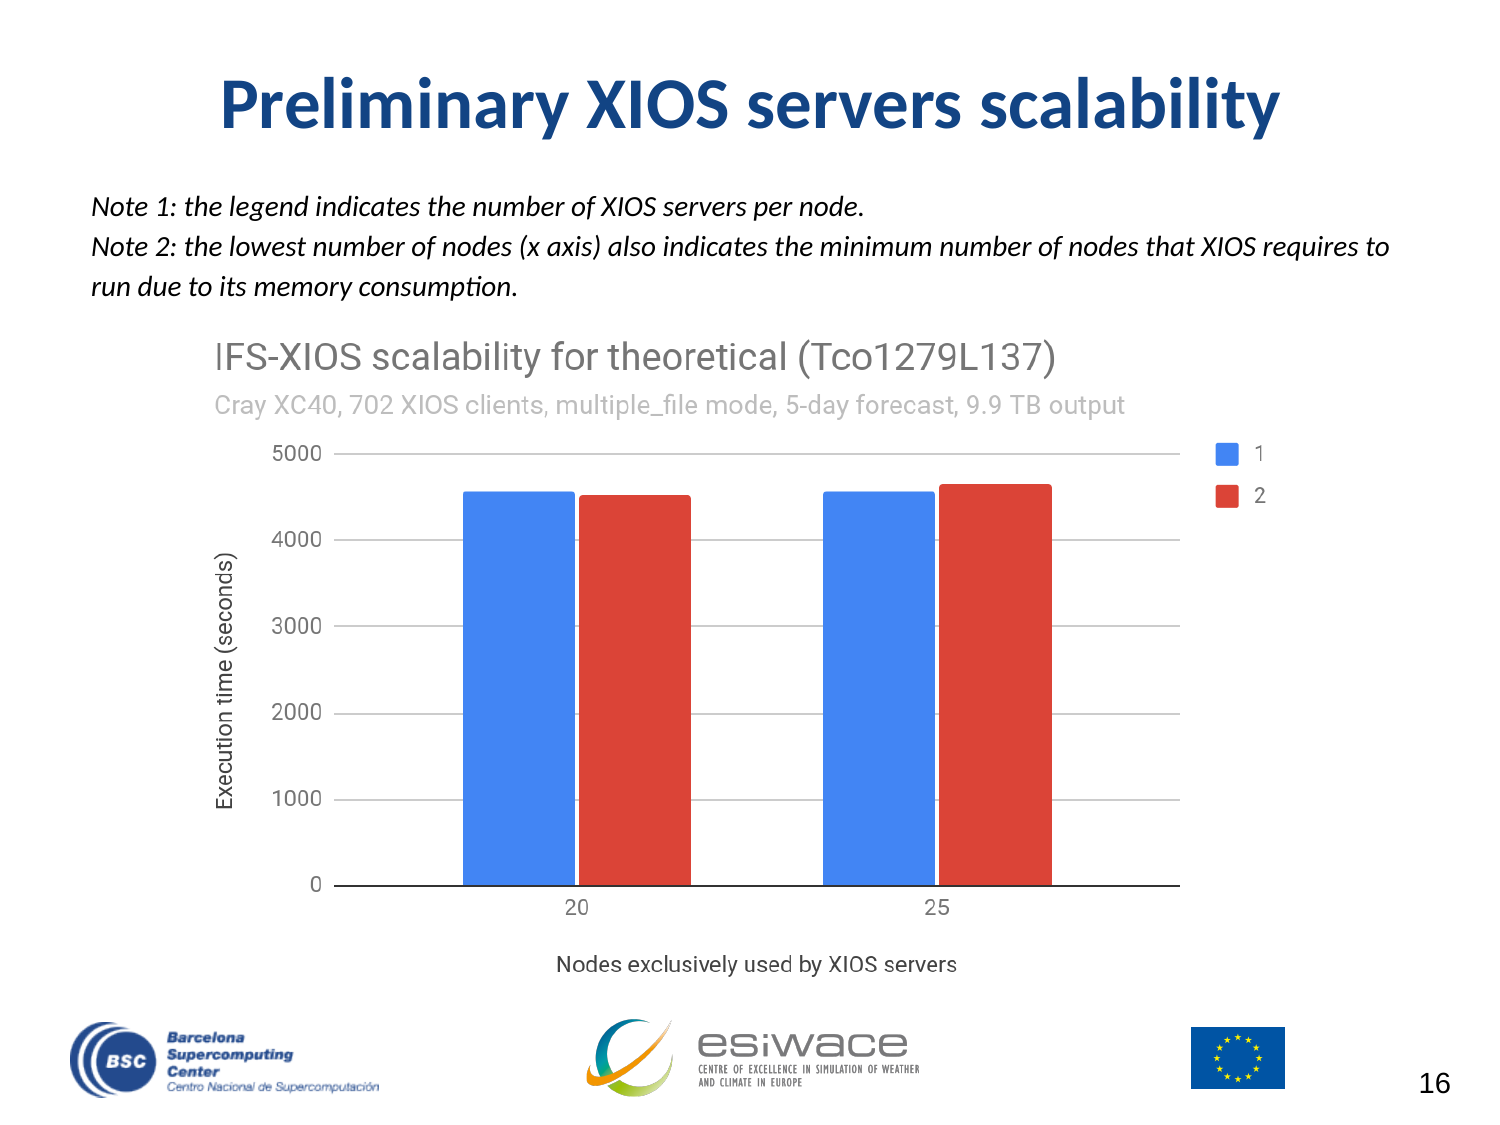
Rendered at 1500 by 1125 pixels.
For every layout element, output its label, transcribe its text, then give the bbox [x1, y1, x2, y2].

slide_number ‹#› [1403, 1038, 1494, 1125]
list Note 1: the legend indicates the number of XIOS servers per node. Note 2: the lowest number of nodes (x axis) also indicates the minimum number of nodes that XIOS requires to run due to its memory consumption. [76, 174, 1427, 304]
picture [1190, 1027, 1285, 1090]
title Preliminary XIOS servers scalability [76, 35, 1427, 174]
picture [580, 1017, 920, 1099]
picture [70, 1022, 379, 1098]
picture [177, 304, 1322, 1013]
